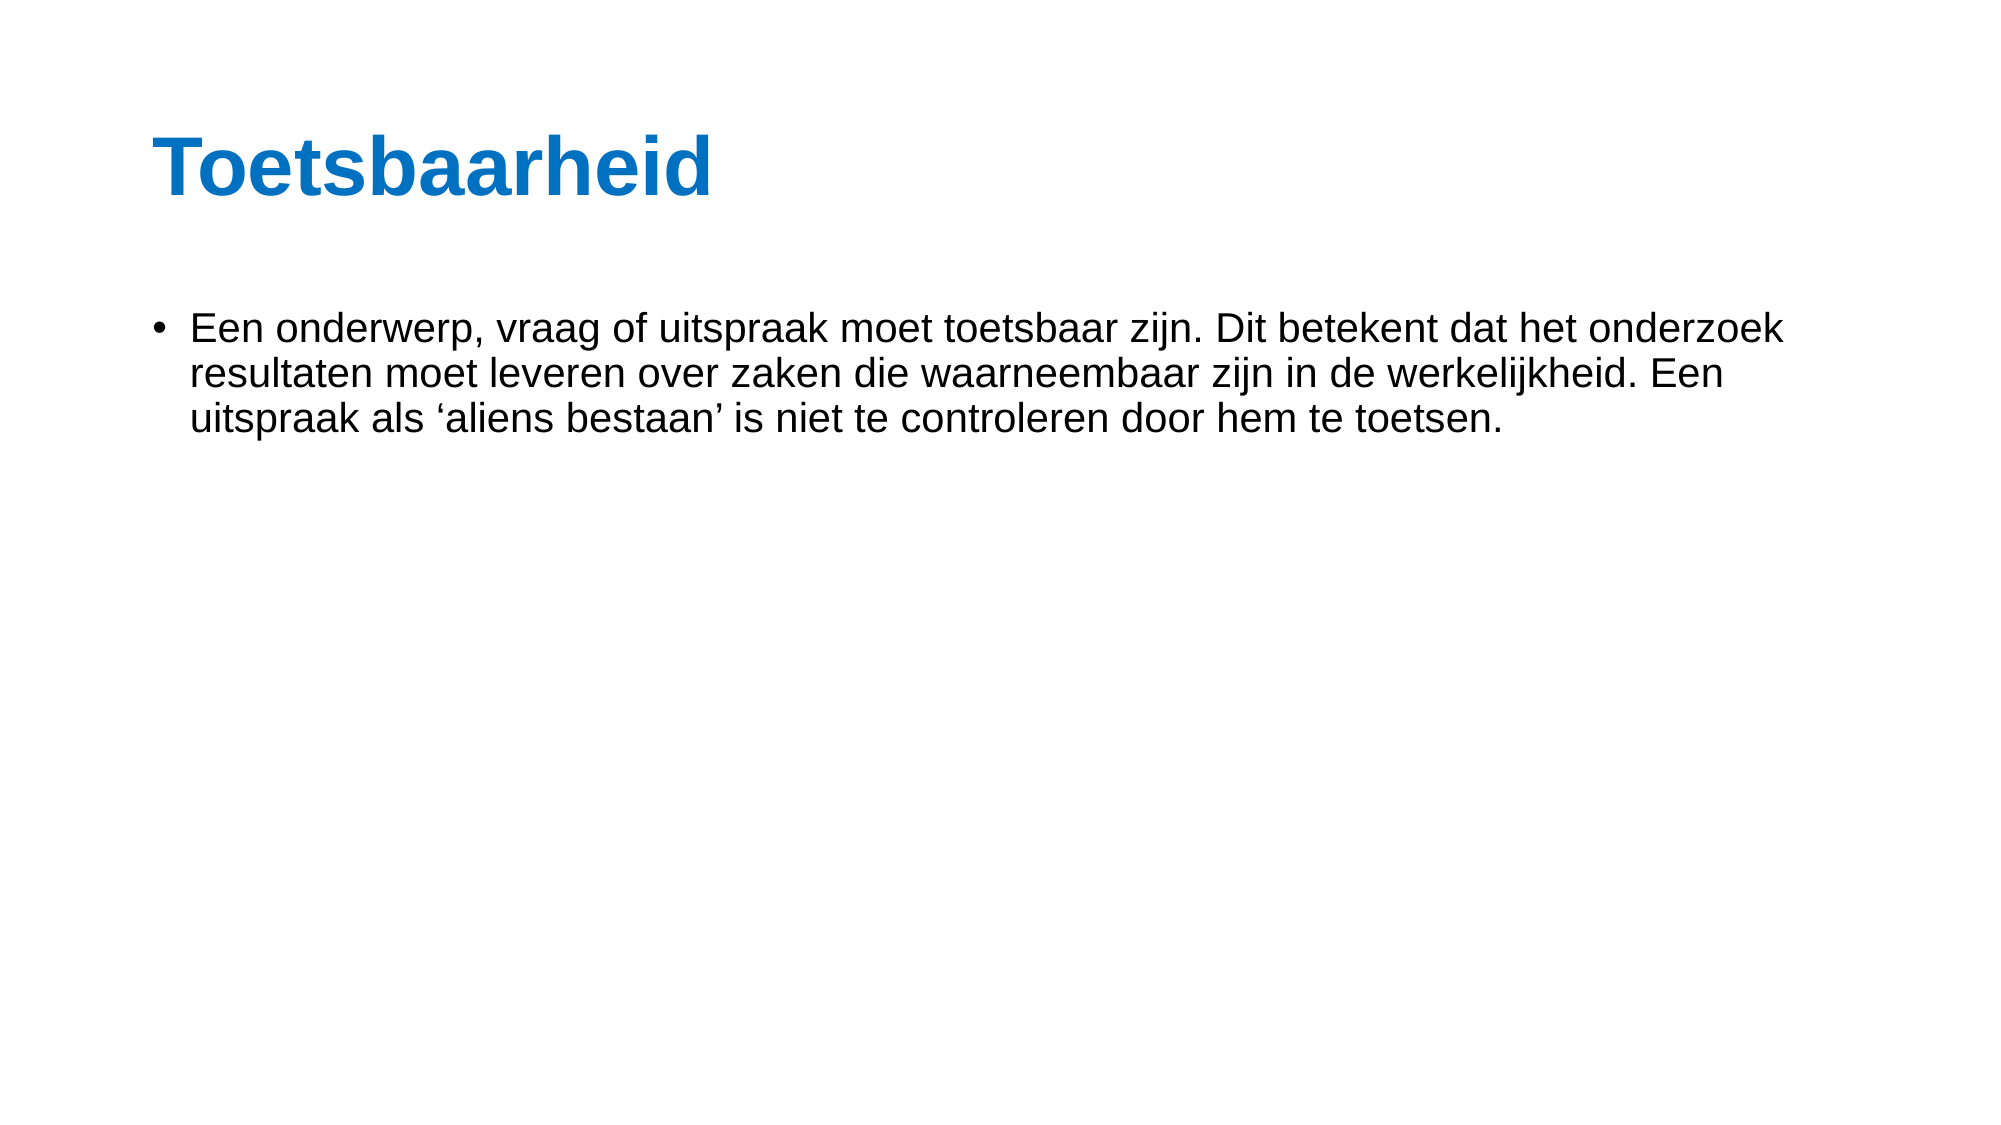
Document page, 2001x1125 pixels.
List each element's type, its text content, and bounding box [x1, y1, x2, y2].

list Een onderwerp, vraag of uitspraak moet toetsbaar zijn. Dit betekent dat het onderzoek resultaten moet leveren over zaken die waarneembaar zijn in de werkelijkheid. Een uitspraak als ‘aliens bestaan’ is niet te controleren door hem te toetsen. [137, 299, 1863, 1014]
title Toetsbaarheid [137, 59, 1863, 278]
